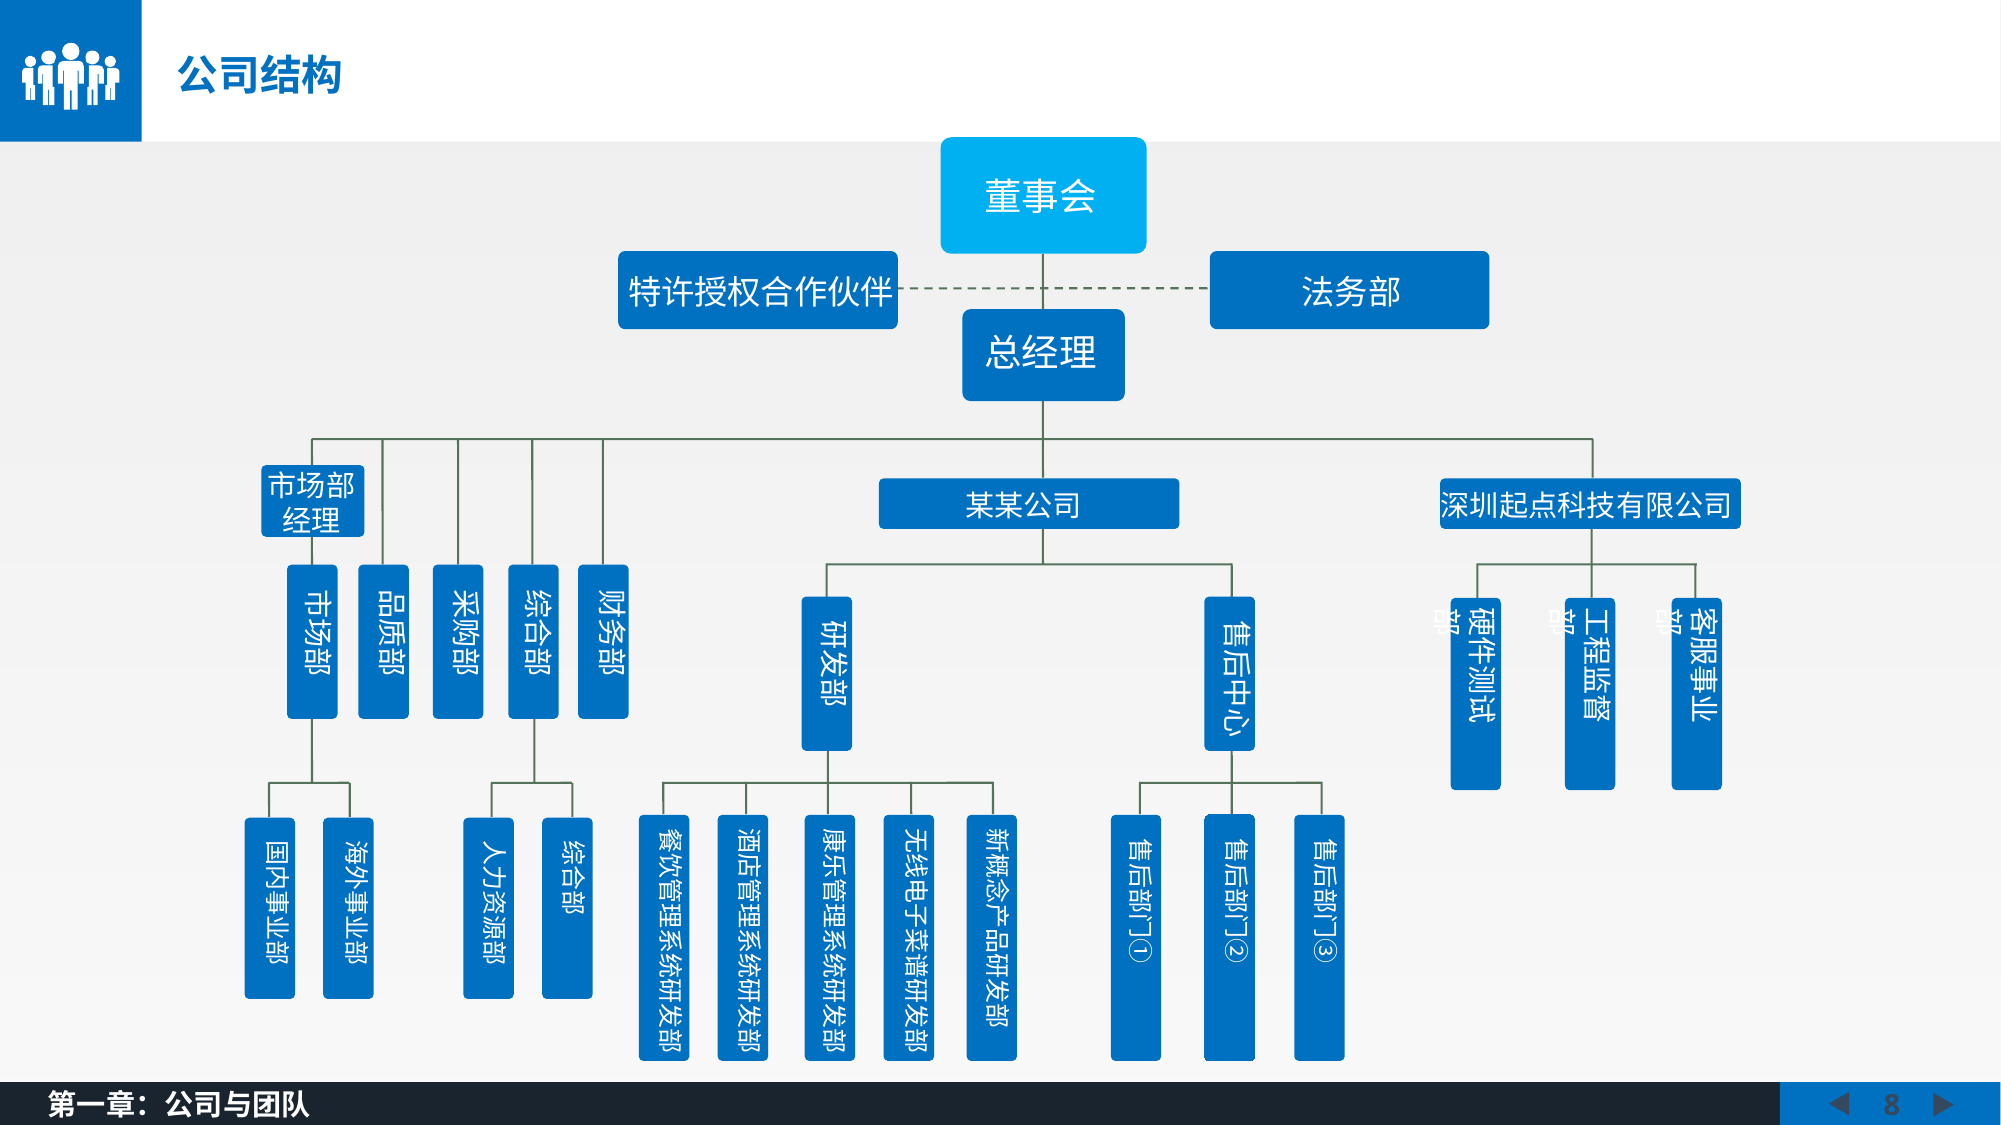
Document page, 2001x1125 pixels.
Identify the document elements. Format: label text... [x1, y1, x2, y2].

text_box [1198, 814, 1260, 1062]
text_box 公司结构 [161, 59, 859, 138]
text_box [1102, 814, 1164, 1062]
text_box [1663, 591, 1730, 791]
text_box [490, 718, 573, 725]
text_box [797, 813, 859, 1062]
text_box 8 [1779, 1078, 2001, 1125]
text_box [268, 718, 350, 818]
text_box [352, 564, 419, 720]
text_box [351, 1080, 1778, 1125]
text_box [144, 0, 2001, 144]
text_box 添加标题 [275, 718, 350, 725]
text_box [311, 438, 1594, 565]
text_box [490, 724, 573, 818]
text_box [0, 0, 144, 144]
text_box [962, 308, 1126, 402]
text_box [662, 750, 994, 815]
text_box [239, 817, 301, 1000]
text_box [878, 813, 940, 1062]
text_box [85, 50, 104, 106]
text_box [1209, 250, 1490, 330]
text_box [633, 813, 695, 1062]
text_box 第一章：公司与团队 [8, 1078, 351, 1125]
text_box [711, 813, 773, 1062]
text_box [278, 536, 345, 719]
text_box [940, 136, 1147, 254]
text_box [498, 564, 565, 720]
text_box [571, 564, 639, 720]
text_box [1556, 591, 1623, 791]
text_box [1139, 750, 1322, 815]
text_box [1441, 591, 1508, 791]
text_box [617, 250, 899, 330]
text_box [319, 817, 381, 1000]
text_box [57, 42, 84, 110]
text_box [1197, 596, 1264, 752]
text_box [456, 817, 518, 1000]
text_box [878, 478, 1180, 531]
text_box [1287, 814, 1350, 1062]
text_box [826, 528, 1233, 599]
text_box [1476, 539, 1698, 599]
text_box [104, 55, 120, 100]
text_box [793, 596, 860, 752]
text_box [37, 50, 57, 106]
text_box [0, 1080, 8, 1125]
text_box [261, 464, 365, 537]
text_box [1439, 478, 1742, 531]
text_box [22, 55, 37, 100]
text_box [959, 813, 1021, 1062]
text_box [536, 817, 598, 1000]
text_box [426, 564, 493, 720]
